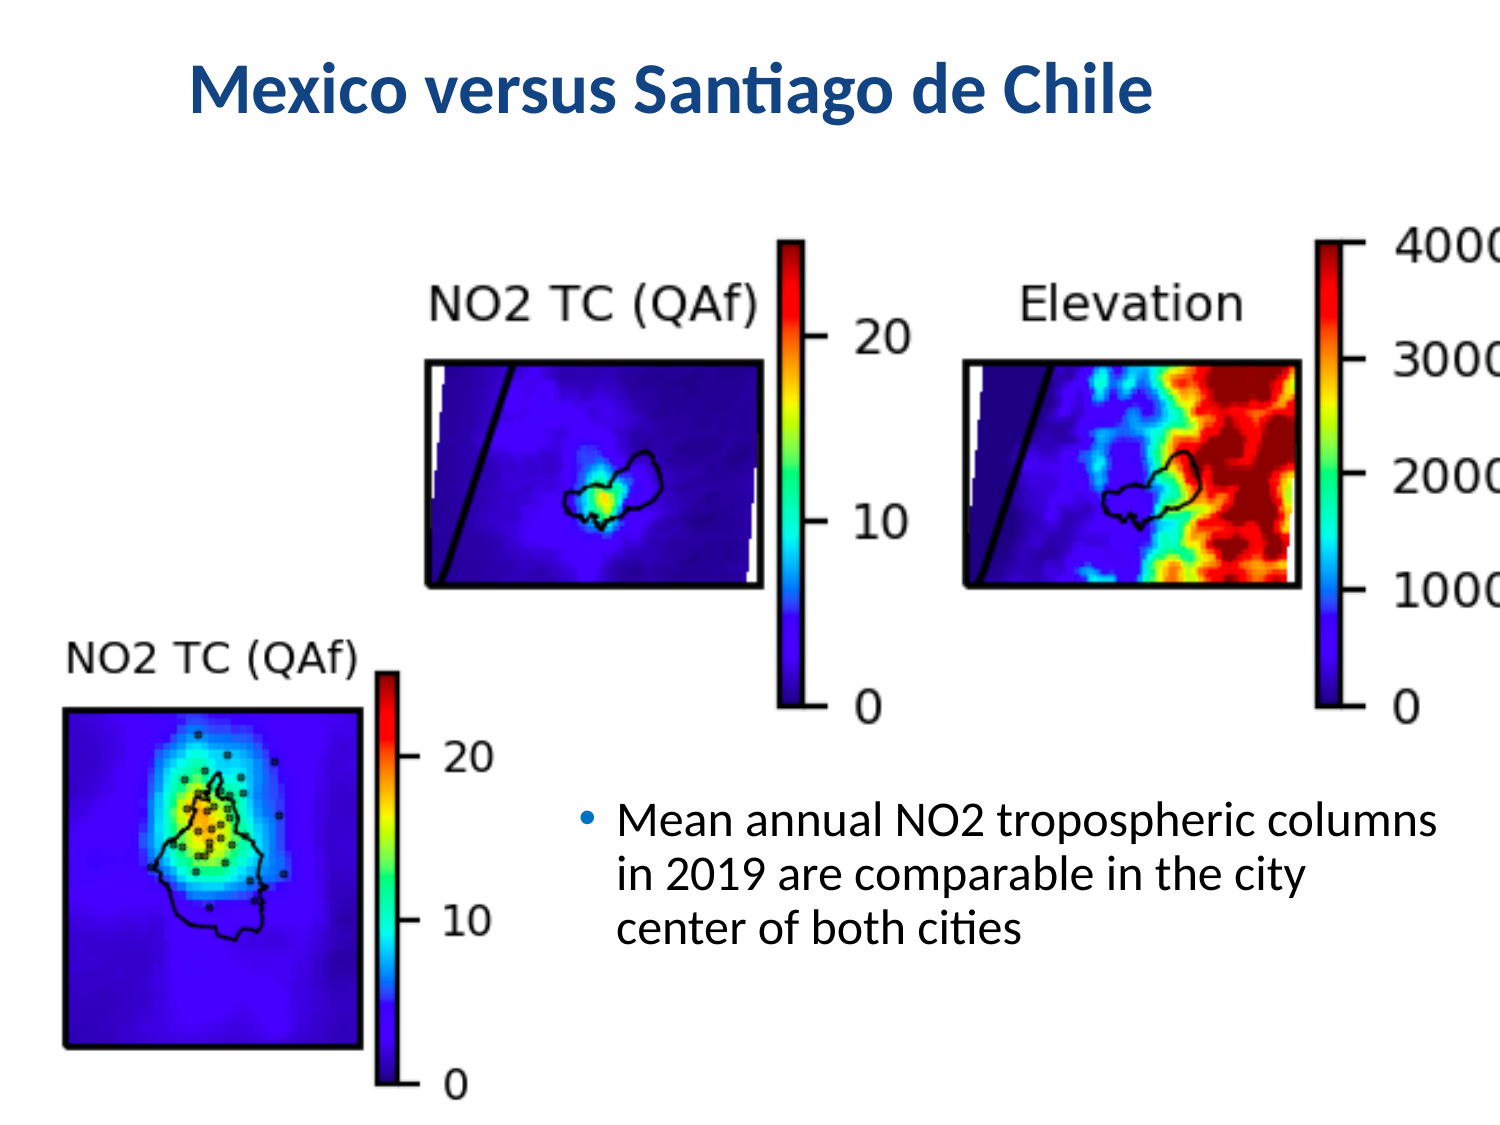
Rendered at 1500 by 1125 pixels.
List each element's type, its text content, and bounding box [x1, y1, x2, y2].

picture [38, 172, 1500, 1125]
list Mean annual NO2 tropospheric columns in 2019 are comparable in the city center of both cities [554, 745, 1478, 1033]
title Mexico versus Santiago de Chile [129, 16, 1214, 163]
